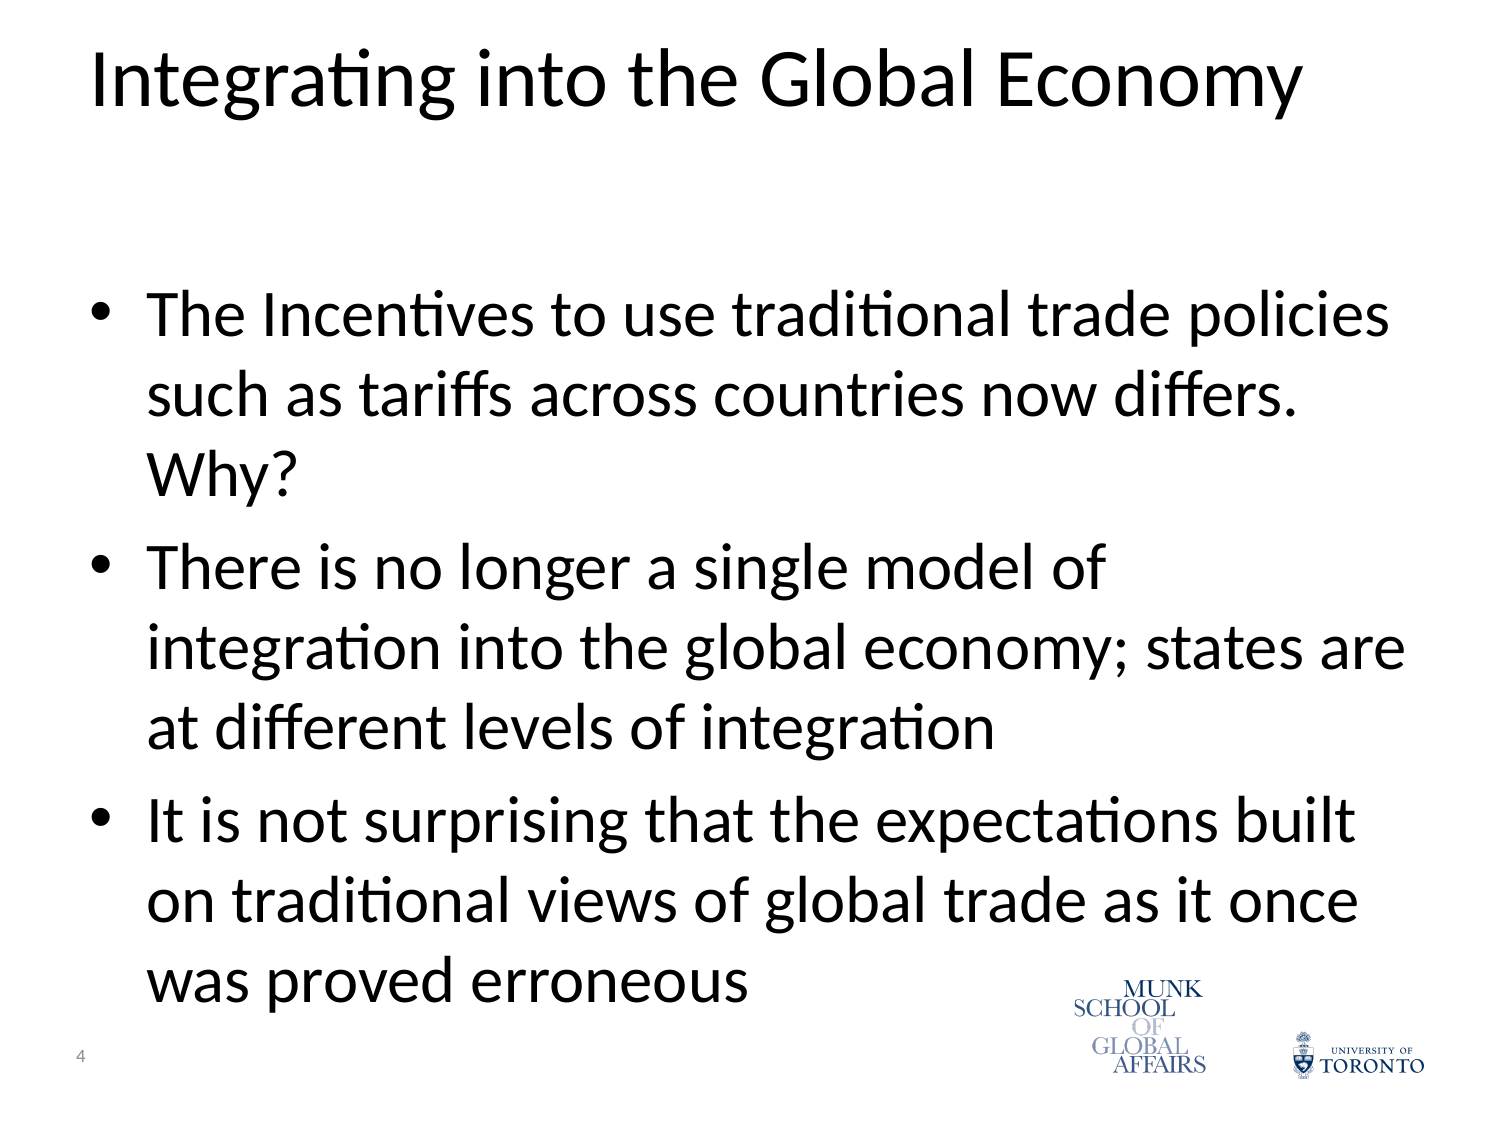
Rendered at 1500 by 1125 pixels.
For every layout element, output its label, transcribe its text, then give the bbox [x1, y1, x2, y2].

slide_number 3 [61, 1025, 412, 1086]
list [75, 142, 1500, 1026]
title Integrating into the Global Economy [75, 15, 1425, 142]
